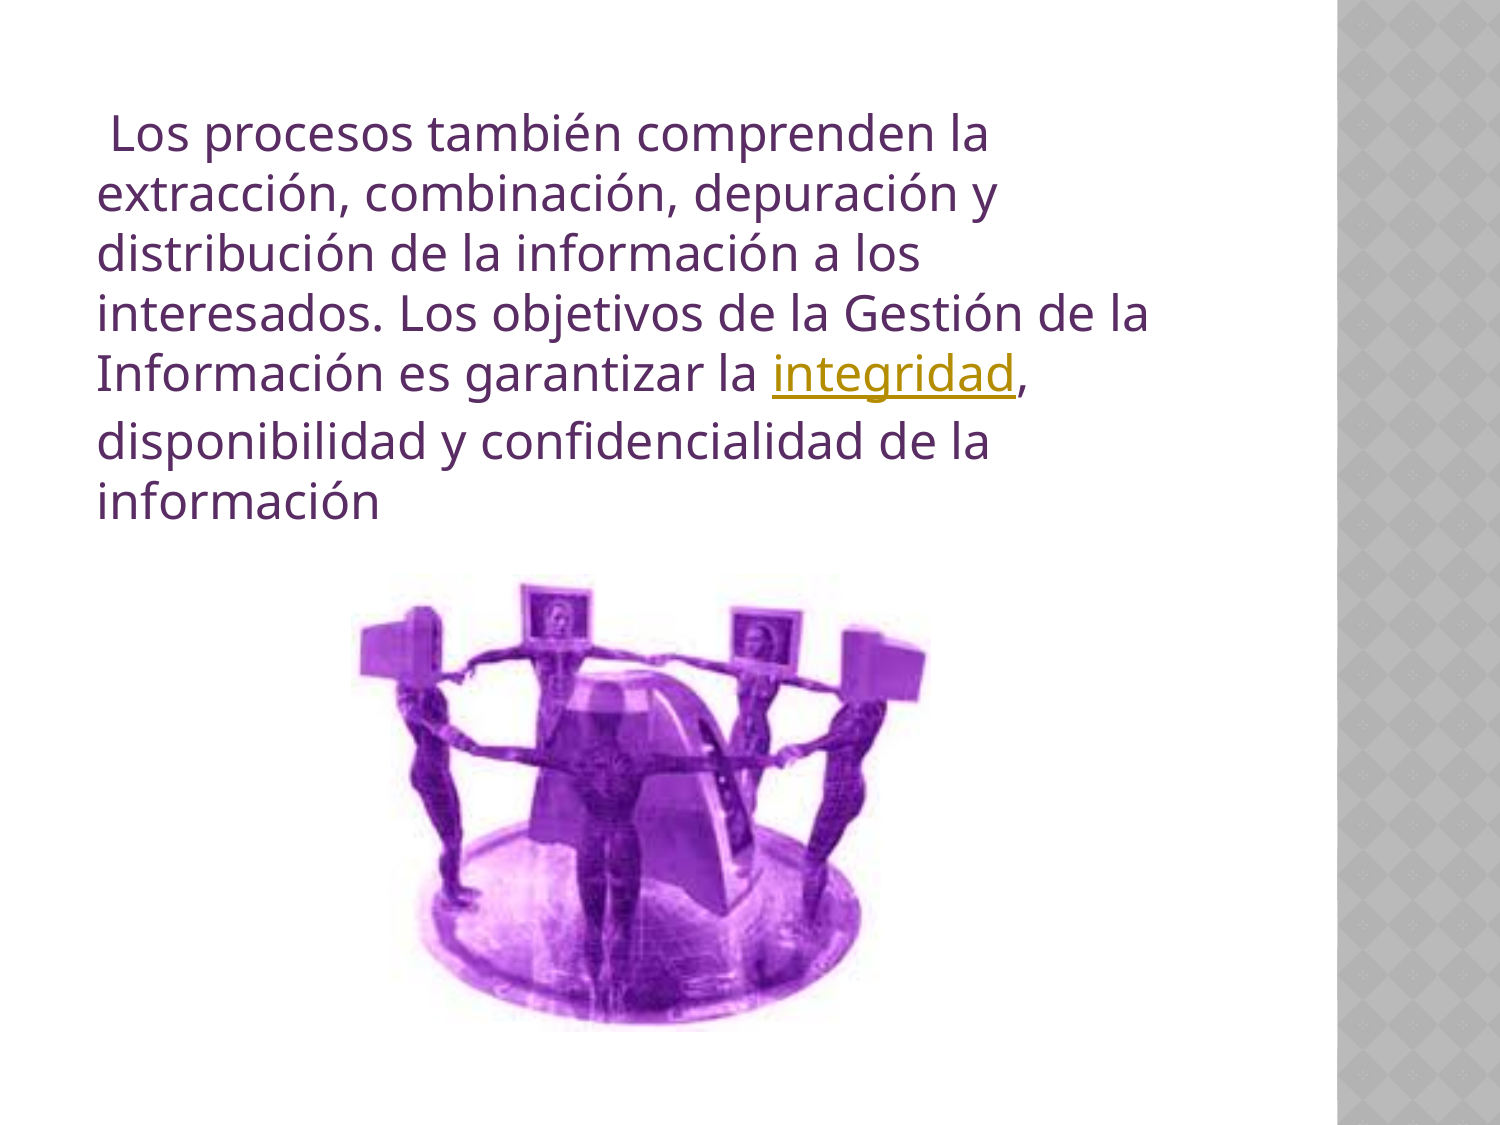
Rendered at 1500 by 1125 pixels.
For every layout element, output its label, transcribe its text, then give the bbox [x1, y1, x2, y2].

picture [351, 573, 931, 1032]
text_box Los procesos también comprenden la extracción, combinación, depuración y distribución de la información a los interesados. Los objetivos de la Gestión de la Información es garantizar la integridad, disponibilidad y confidencialidad de la información [82, 93, 1231, 537]
